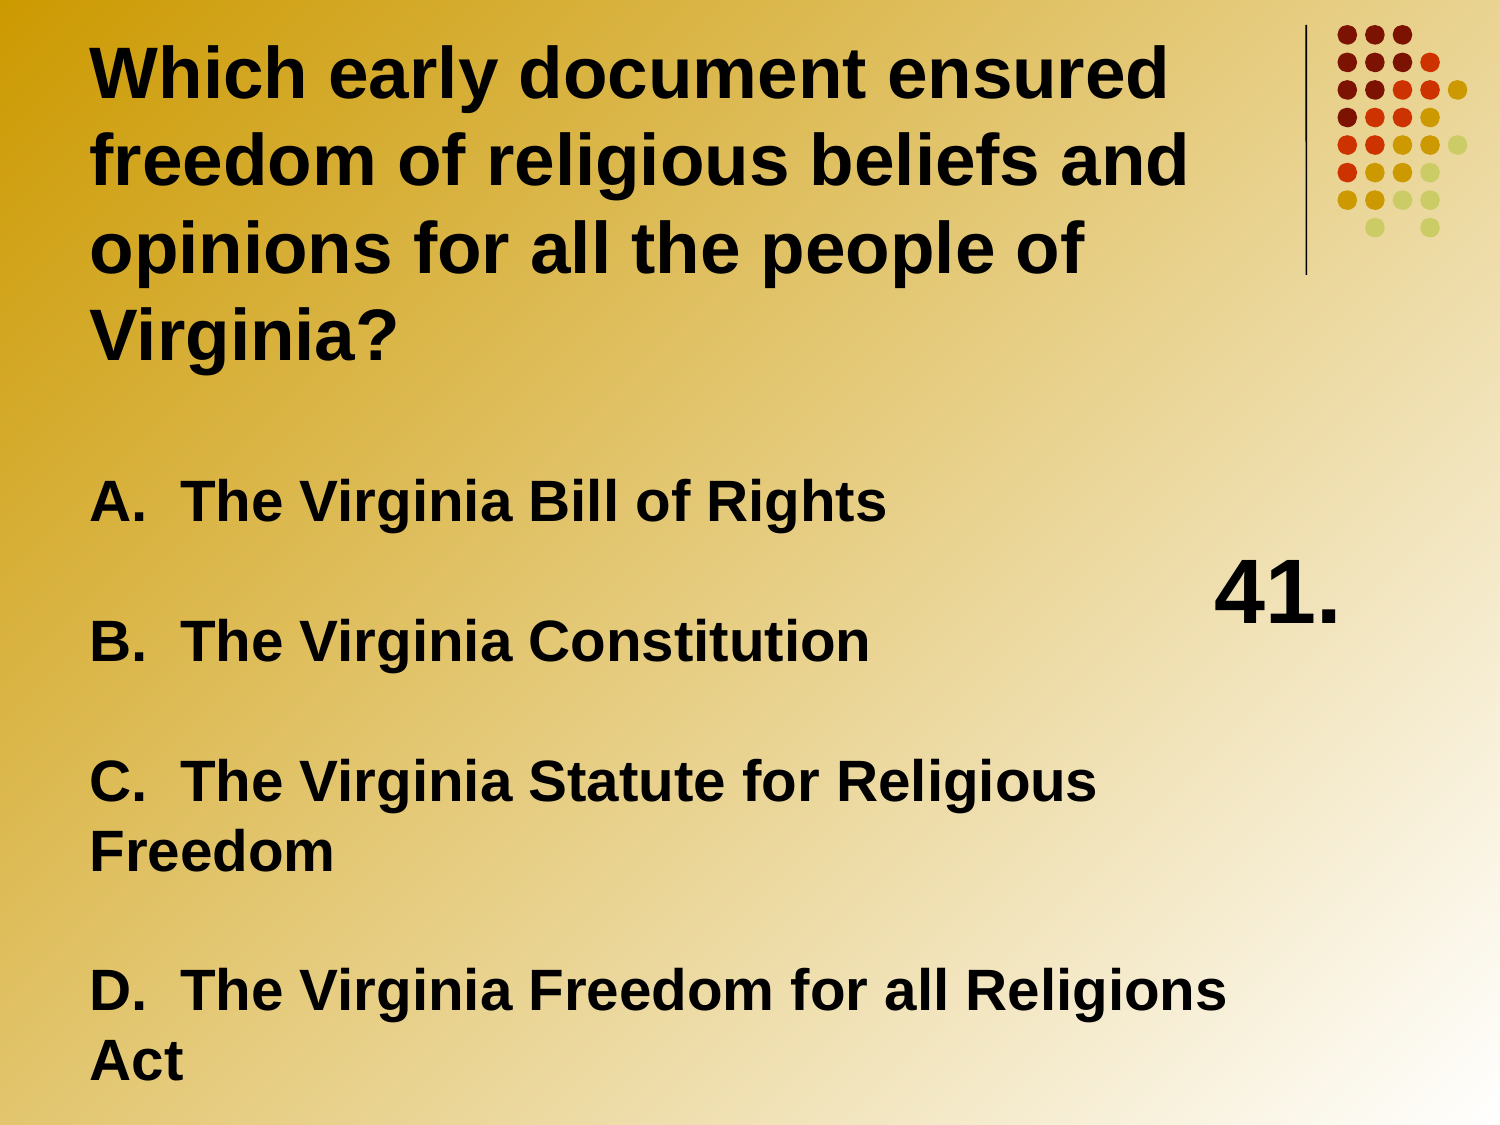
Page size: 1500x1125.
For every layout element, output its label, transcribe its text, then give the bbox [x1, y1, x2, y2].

text_box 41. [1200, 524, 1375, 650]
text_box Which early document ensured freedom of religious beliefs and opinions for all the people of Virginia? A. The Virginia Bill of Rights B. The Virginia Constitution C. The Virginia Statute for Religious Freedom D. The Virginia Freedom for all Religions Act [75, 887, 1313, 1100]
